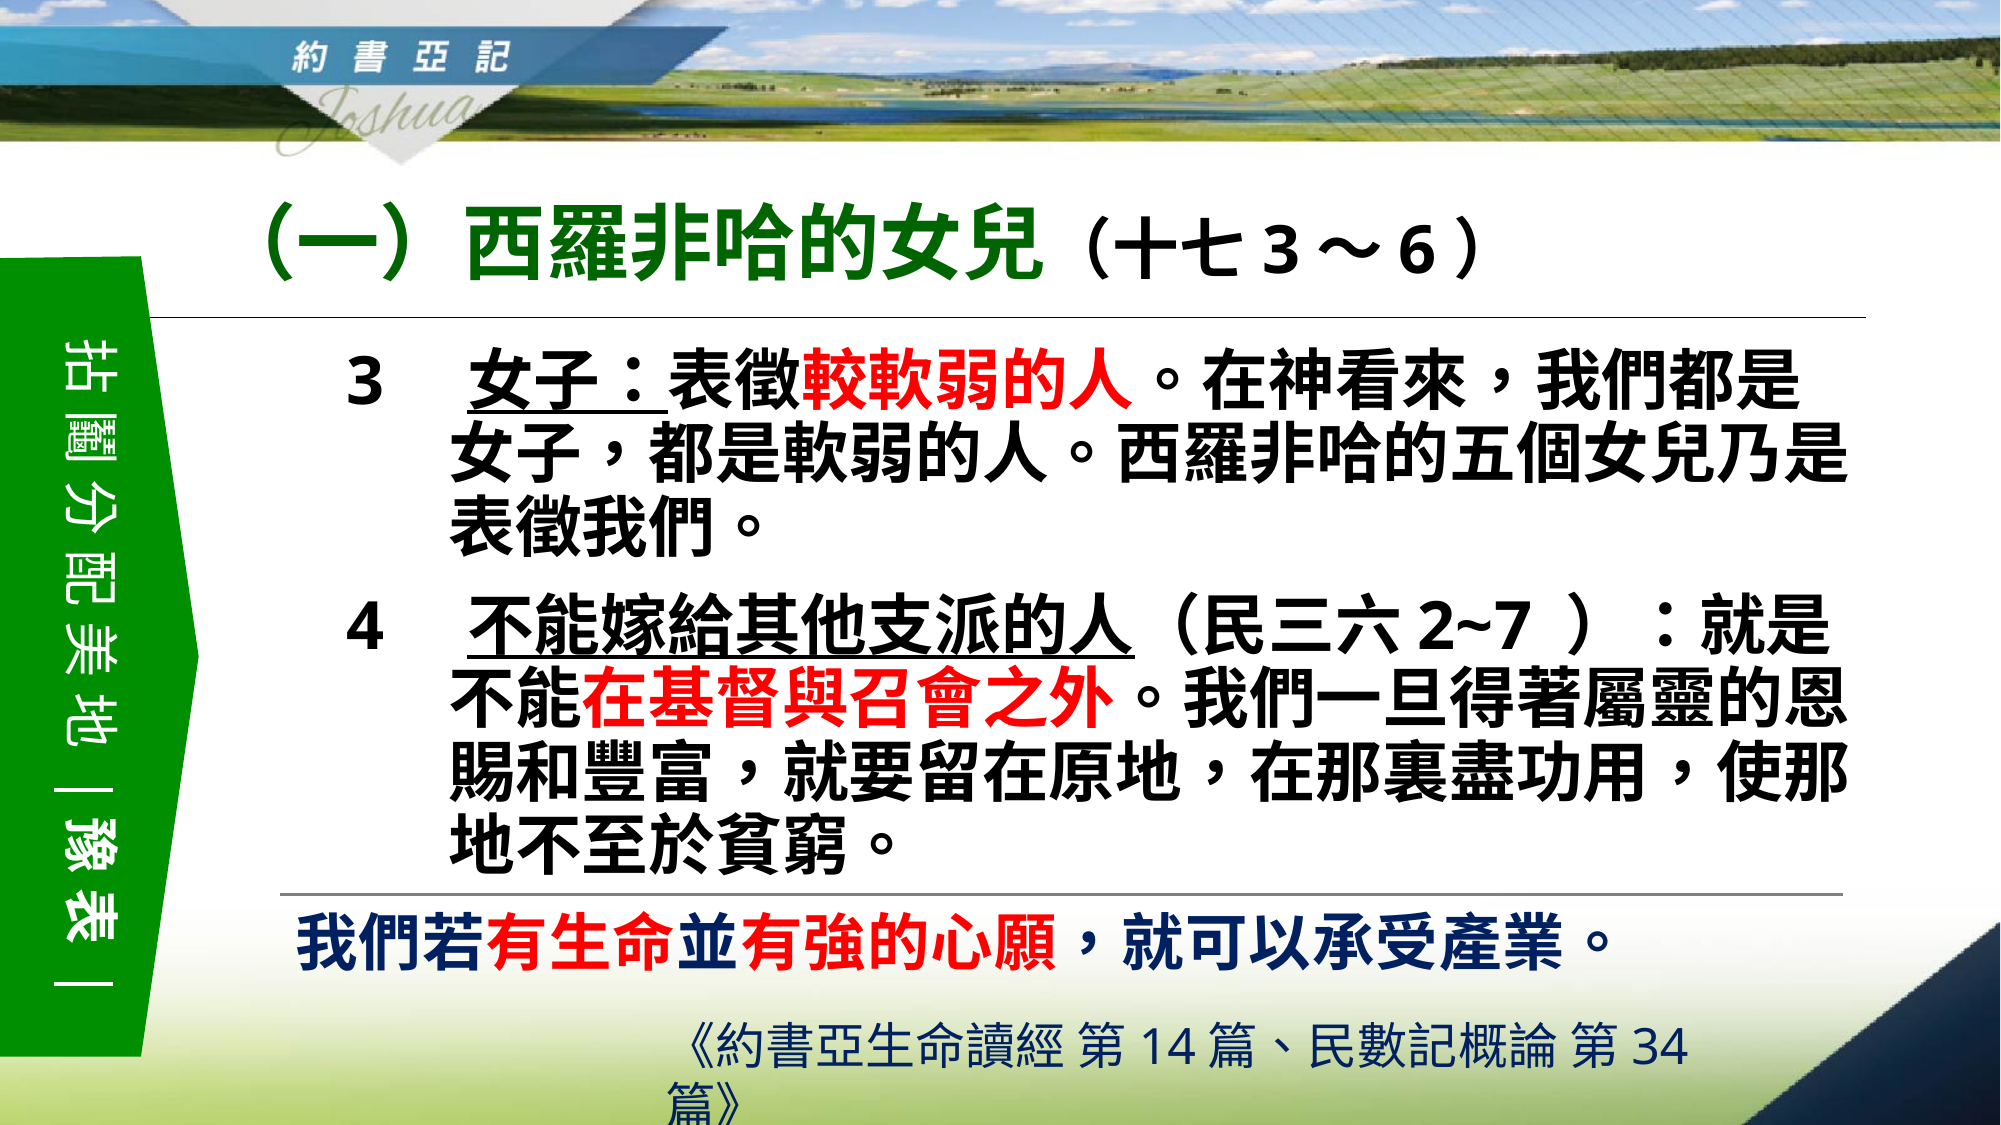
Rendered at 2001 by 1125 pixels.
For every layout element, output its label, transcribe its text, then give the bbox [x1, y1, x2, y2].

picture [0, 0, 2001, 1125]
text_box 拈鬮分配美地 豫表 [35, 323, 134, 983]
text_box 《約書亞生命讀經 第14篇、民數記概論 第34篇》 [650, 1007, 1746, 1125]
text_box （一）西羅非哈的女兒（十七3～6） [198, 182, 1613, 298]
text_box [54, 789, 113, 985]
text_box 我們若有生命並有強的心願，就可以承受產業。 [280, 896, 1812, 985]
text_box 3 女子：表徵較軟弱的人。在神看來，我們都是女子，都是軟弱的人。西羅非哈的五個女兒乃是表徵我們。 4 不能嫁給其他支派的人（民三六2~7 ）：就是不能在基督與召會之外。我們一旦得著屬靈的恩賜和豐富，就要留在原地，在那裏盡功用，使那地不至於貧窮。 [331, 337, 1866, 891]
text_box [0, 255, 200, 1058]
